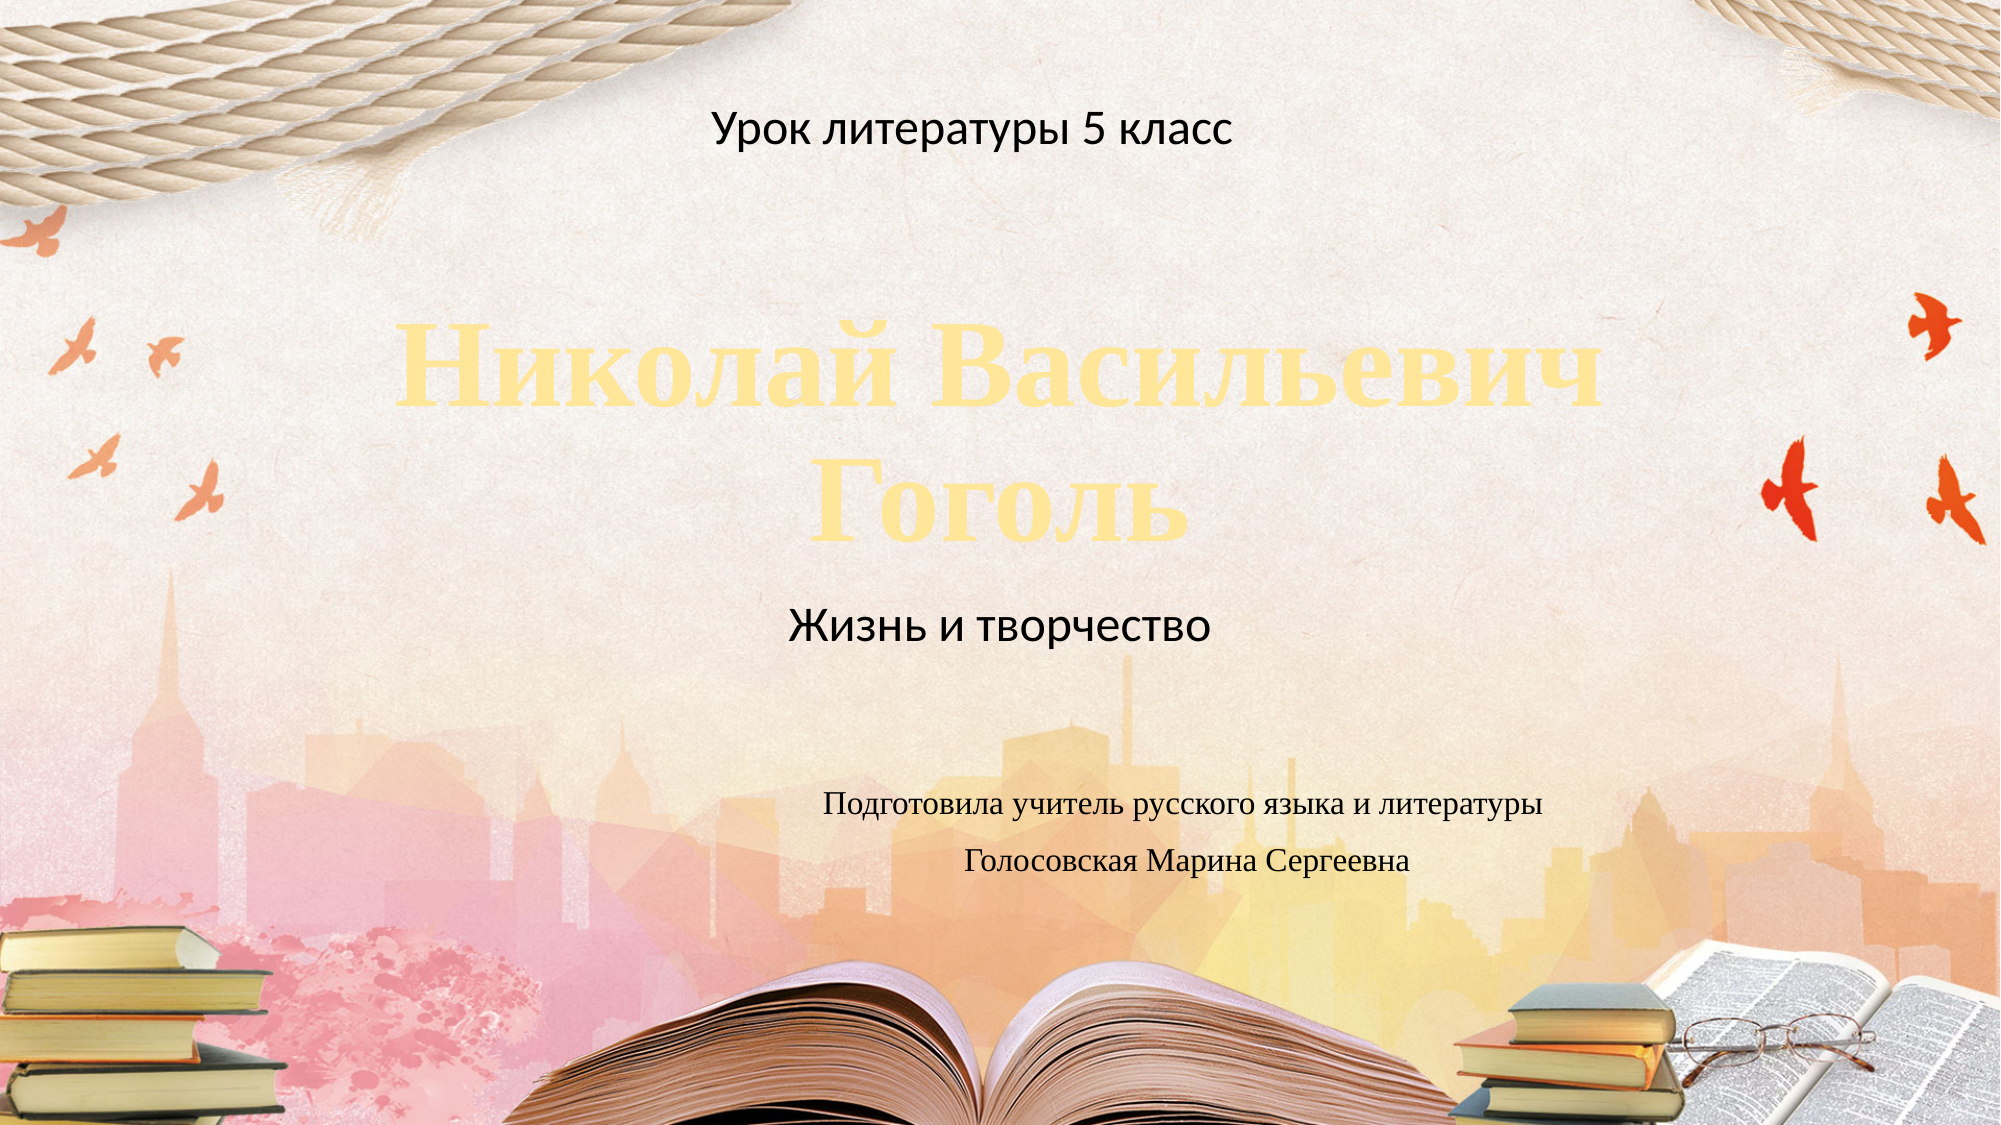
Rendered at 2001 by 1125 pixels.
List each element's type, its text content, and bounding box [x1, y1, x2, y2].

picture [0, 0, 2001, 1125]
title Николай Васильевич Гоголь [249, 184, 1750, 576]
text_box Урок литературы 5 класс [222, 93, 1723, 177]
subtitle Жизнь и творчество [249, 590, 1750, 674]
text_box Подготовила учитель русского языка и литературы Голосовская Марина Сергеевна [437, 778, 1938, 862]
